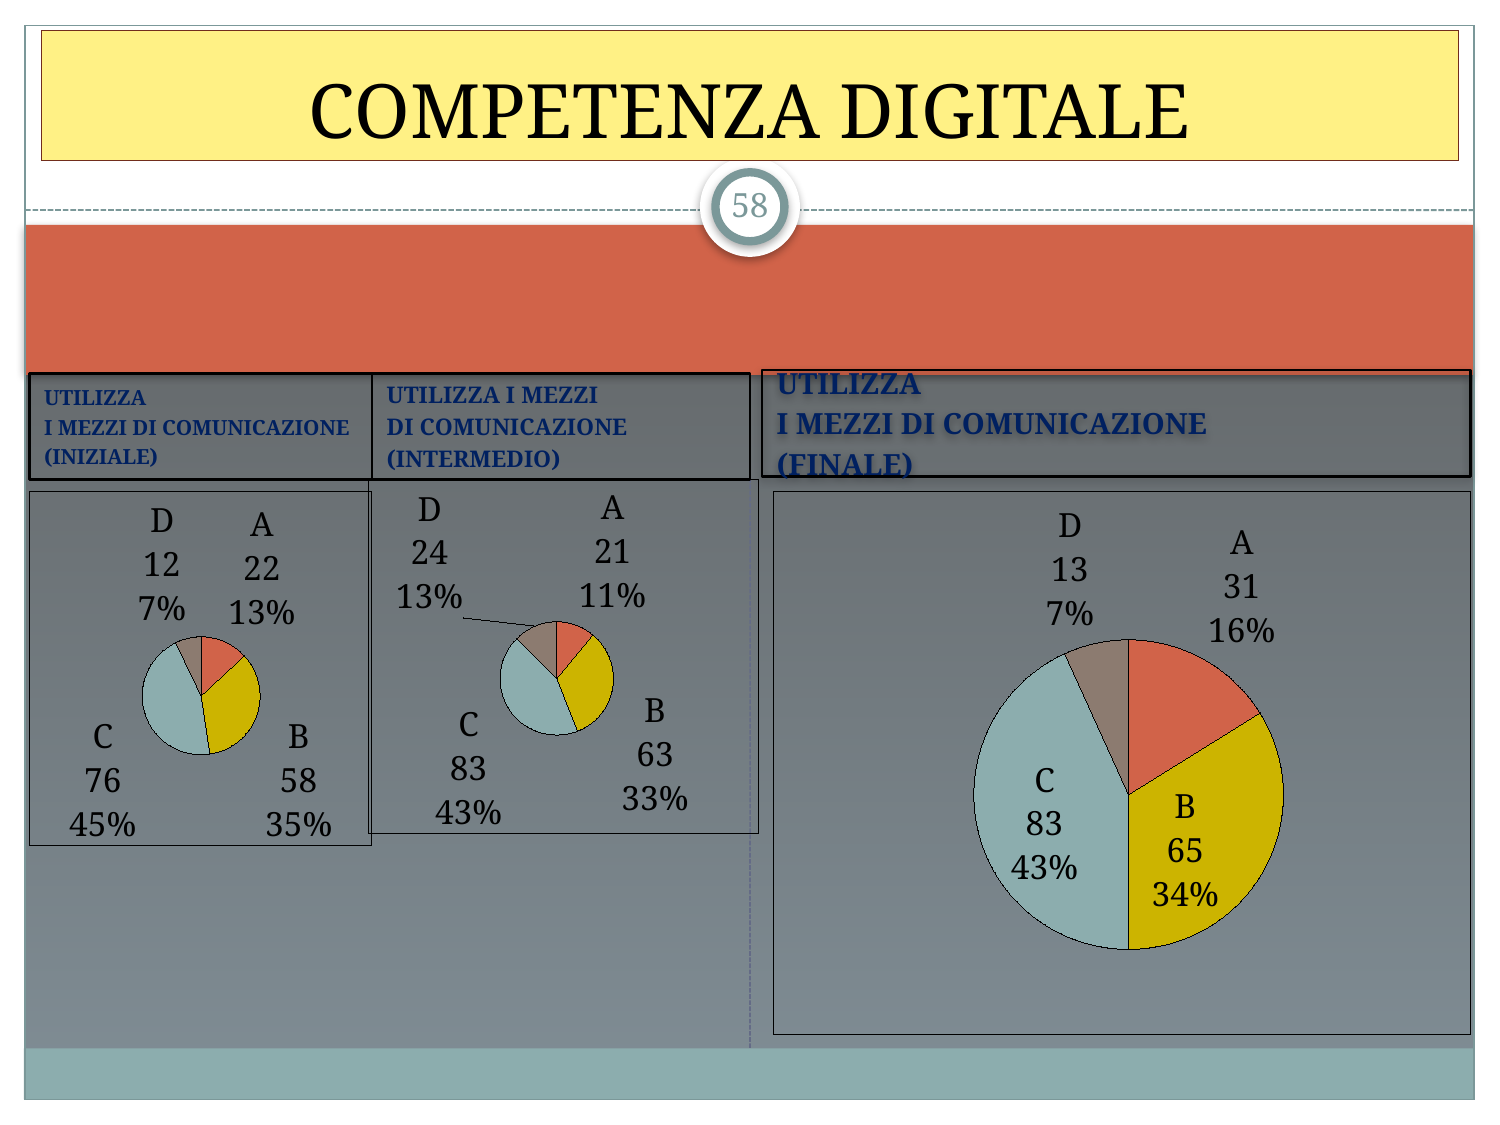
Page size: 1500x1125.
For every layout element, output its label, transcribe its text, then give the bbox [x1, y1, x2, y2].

list UTILIZZA I MEZZI DI COMUNICAZIONE (INIZIALE) [28, 372, 371, 481]
text_box UTILIZZA I MEZZI DI COMUNICAZIONE (FINALE) [761, 370, 1471, 477]
chart [29, 479, 759, 847]
title COMPETENZA DIGITALE [41, 30, 1459, 161]
slide_number 58 [712, 171, 788, 244]
chart [773, 491, 1471, 1036]
list UTILIZZA I MEZZI DI COMUNICAZIONE (INTERMEDIO) [371, 372, 751, 477]
